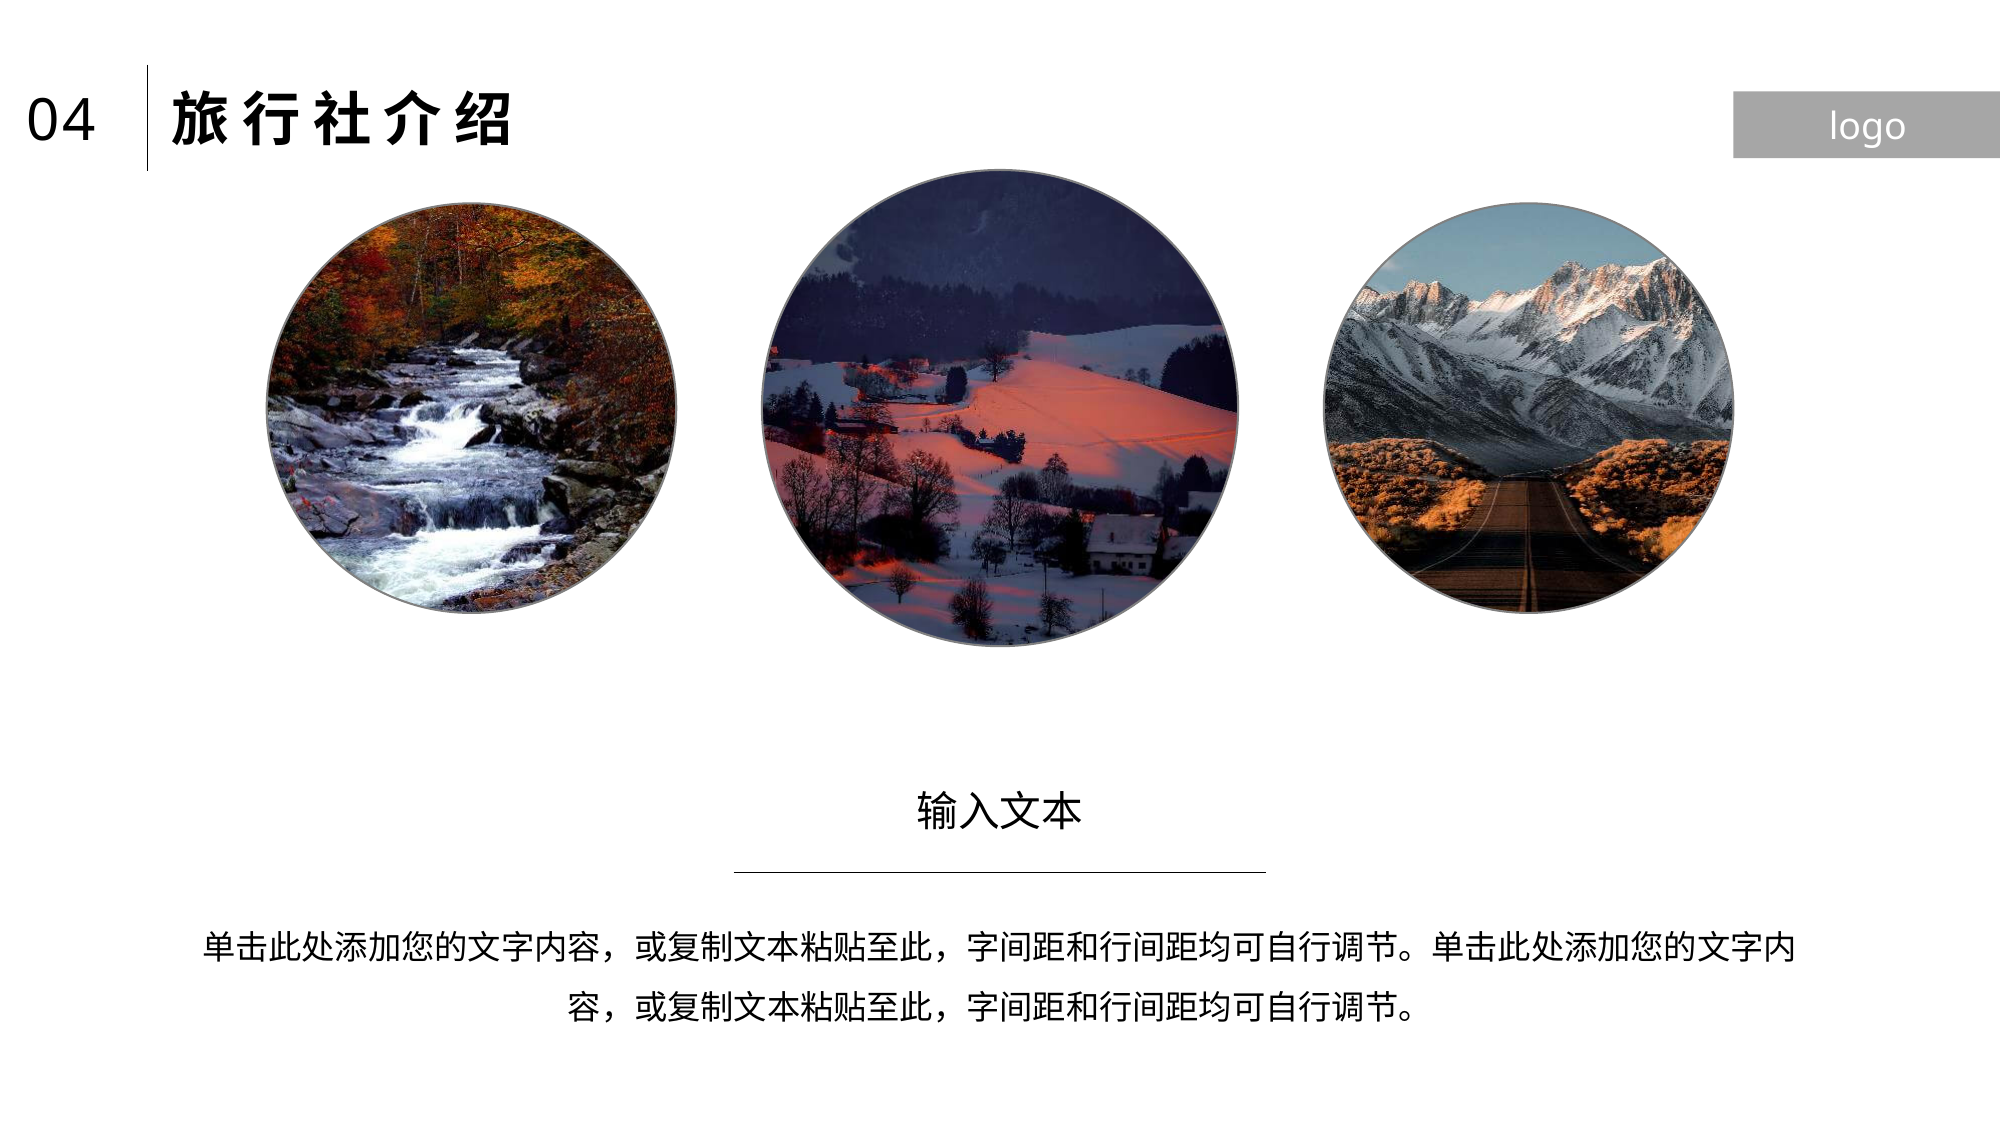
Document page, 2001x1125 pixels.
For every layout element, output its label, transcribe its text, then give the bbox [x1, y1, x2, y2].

text_box logo [1732, 90, 2000, 159]
text_box 单击此处添加您的文字内容，或复制文本粘贴至此，字间距和行间距均可自行调节。单击此处添加您的文字内容，或复制文本粘贴至此，字间距和行间距均可自行调节。 [179, 898, 1821, 1094]
text_box [760, 171, 1240, 648]
text_box [265, 202, 678, 614]
text_box [1322, 202, 1735, 614]
text_box 输入文本 [713, 752, 1287, 843]
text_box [11, 64, 1048, 171]
